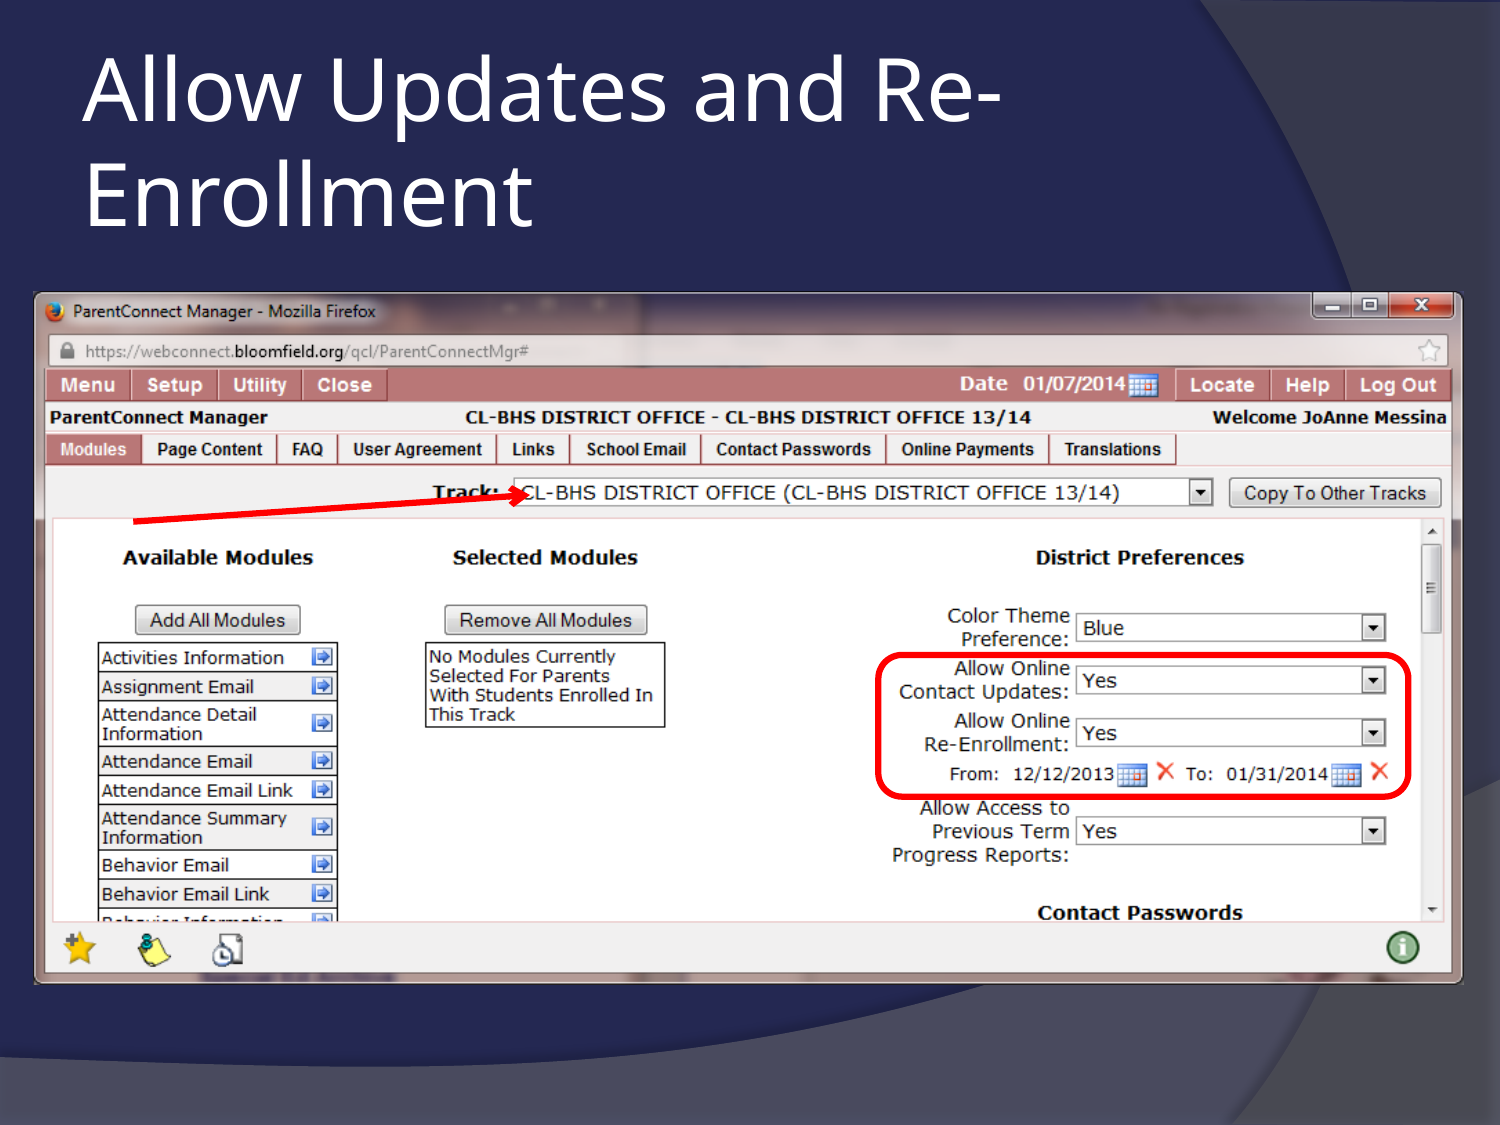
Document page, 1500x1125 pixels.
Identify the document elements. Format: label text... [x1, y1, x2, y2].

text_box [133, 494, 531, 522]
title Allow Updates and Re-Enrollment [75, 45, 1366, 233]
picture [32, 291, 1464, 986]
